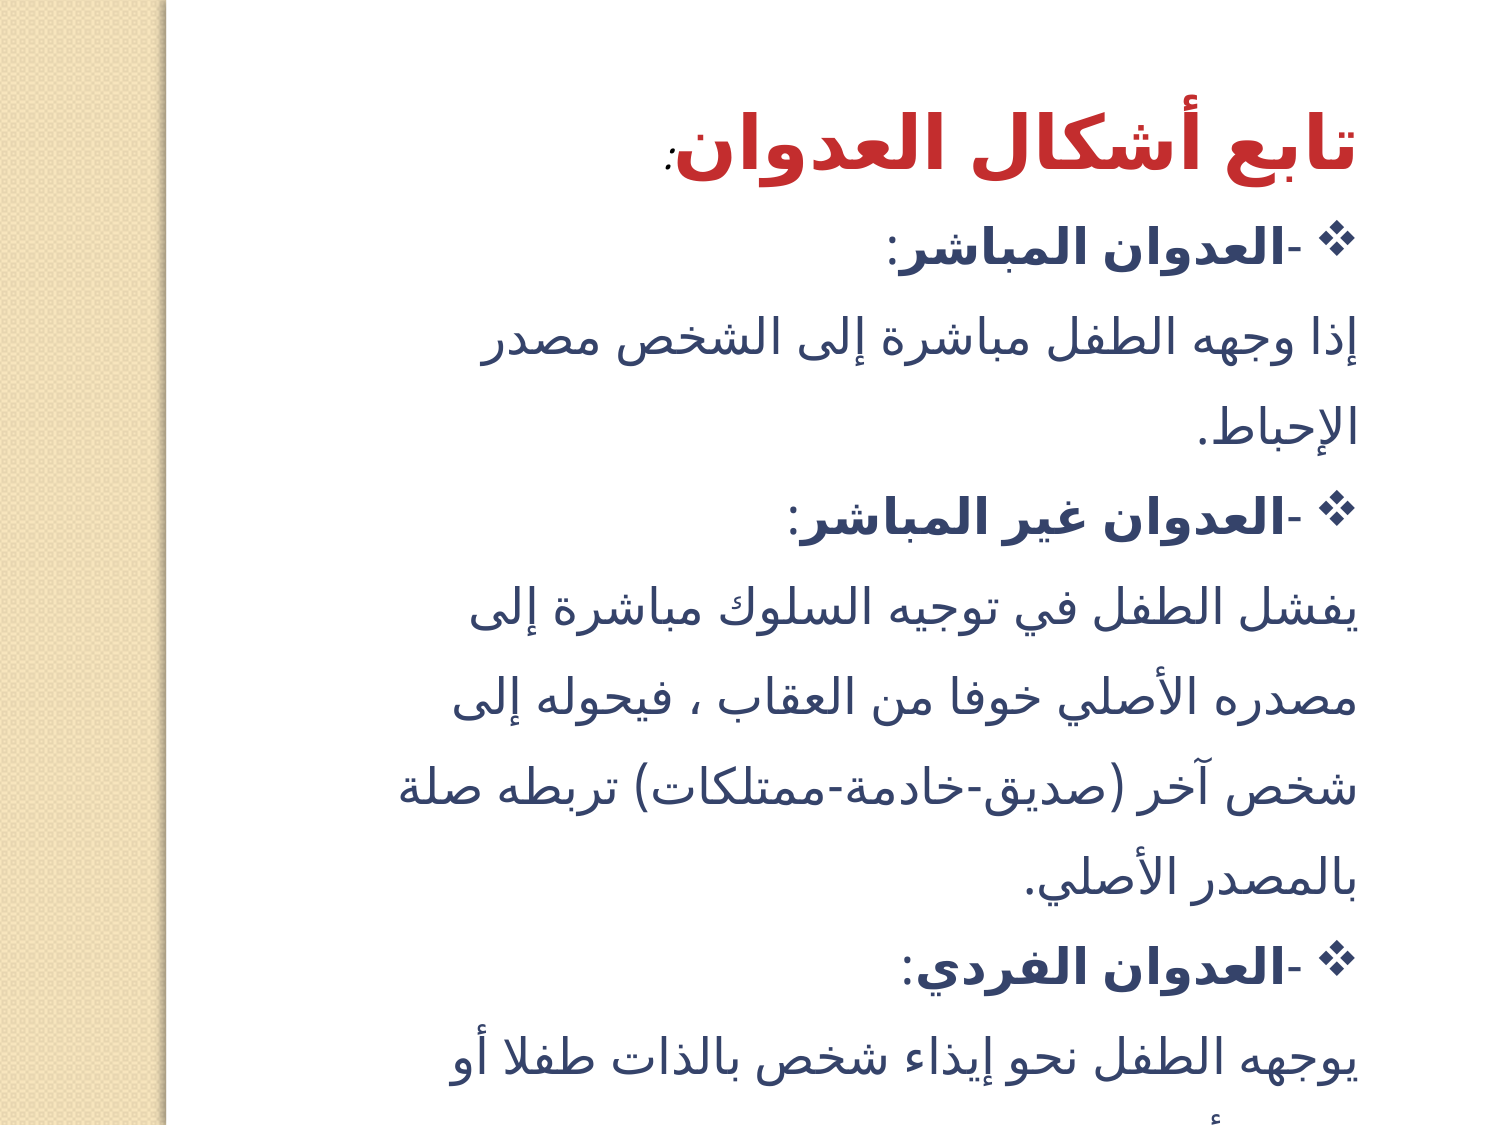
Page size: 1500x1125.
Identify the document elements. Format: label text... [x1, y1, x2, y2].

text_box تابع أشكال العدوان: -العدوان المباشر: إذا وجهه الطفل مباشرة إلى الشخص مصدر الإحباط. -العدوان غير المباشر: يفشل الطفل في توجيه السلوك مباشرة إلى مصدره الأصلي خوفا من العقاب ، فيحوله إلى شخص آخر (صديق-خادمة-ممتلكات) تربطه صلة بالمصدر الأصلي. -العدوان الفردي: يوجهه الطفل نحو إيذاء شخص بالذات طفلا أو صديقا أو كبيرا كالخادمة. [324, 87, 1375, 1125]
